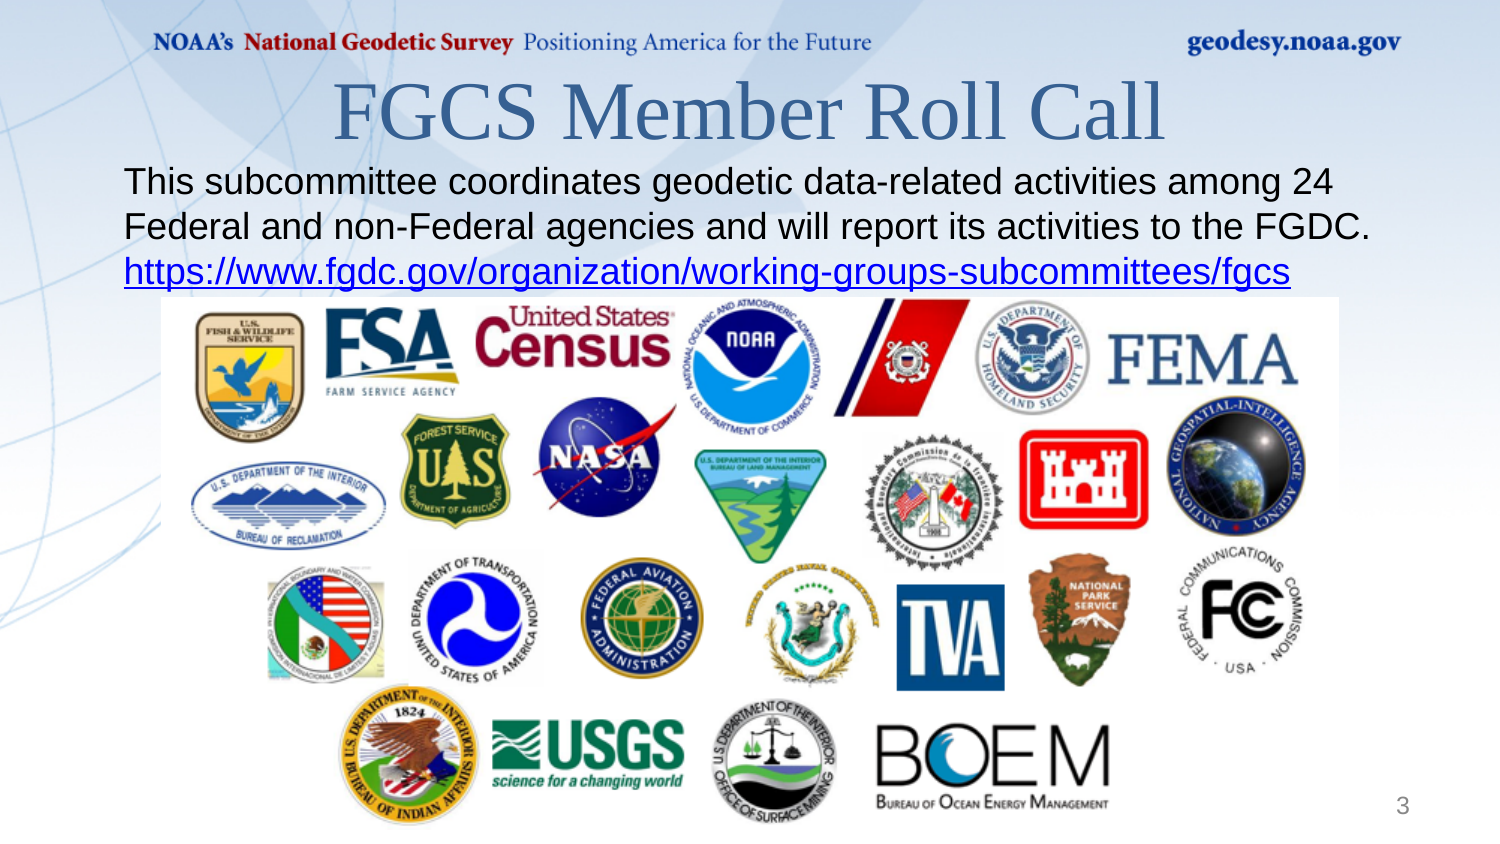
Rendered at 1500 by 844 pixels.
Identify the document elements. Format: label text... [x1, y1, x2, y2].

list This subcommittee coordinates geodetic data-related activities among 24 Federal and non-Federal agencies and will report its activities to the FGDC. https://www.fgdc.gov/organization/working-groups-subcommittees/fgcs [108, 164, 1392, 298]
text_box FGCS Member Roll Call [74, 58, 1425, 164]
picture [0, 0, 1500, 844]
slide_number ‹#› [1343, 782, 1425, 827]
